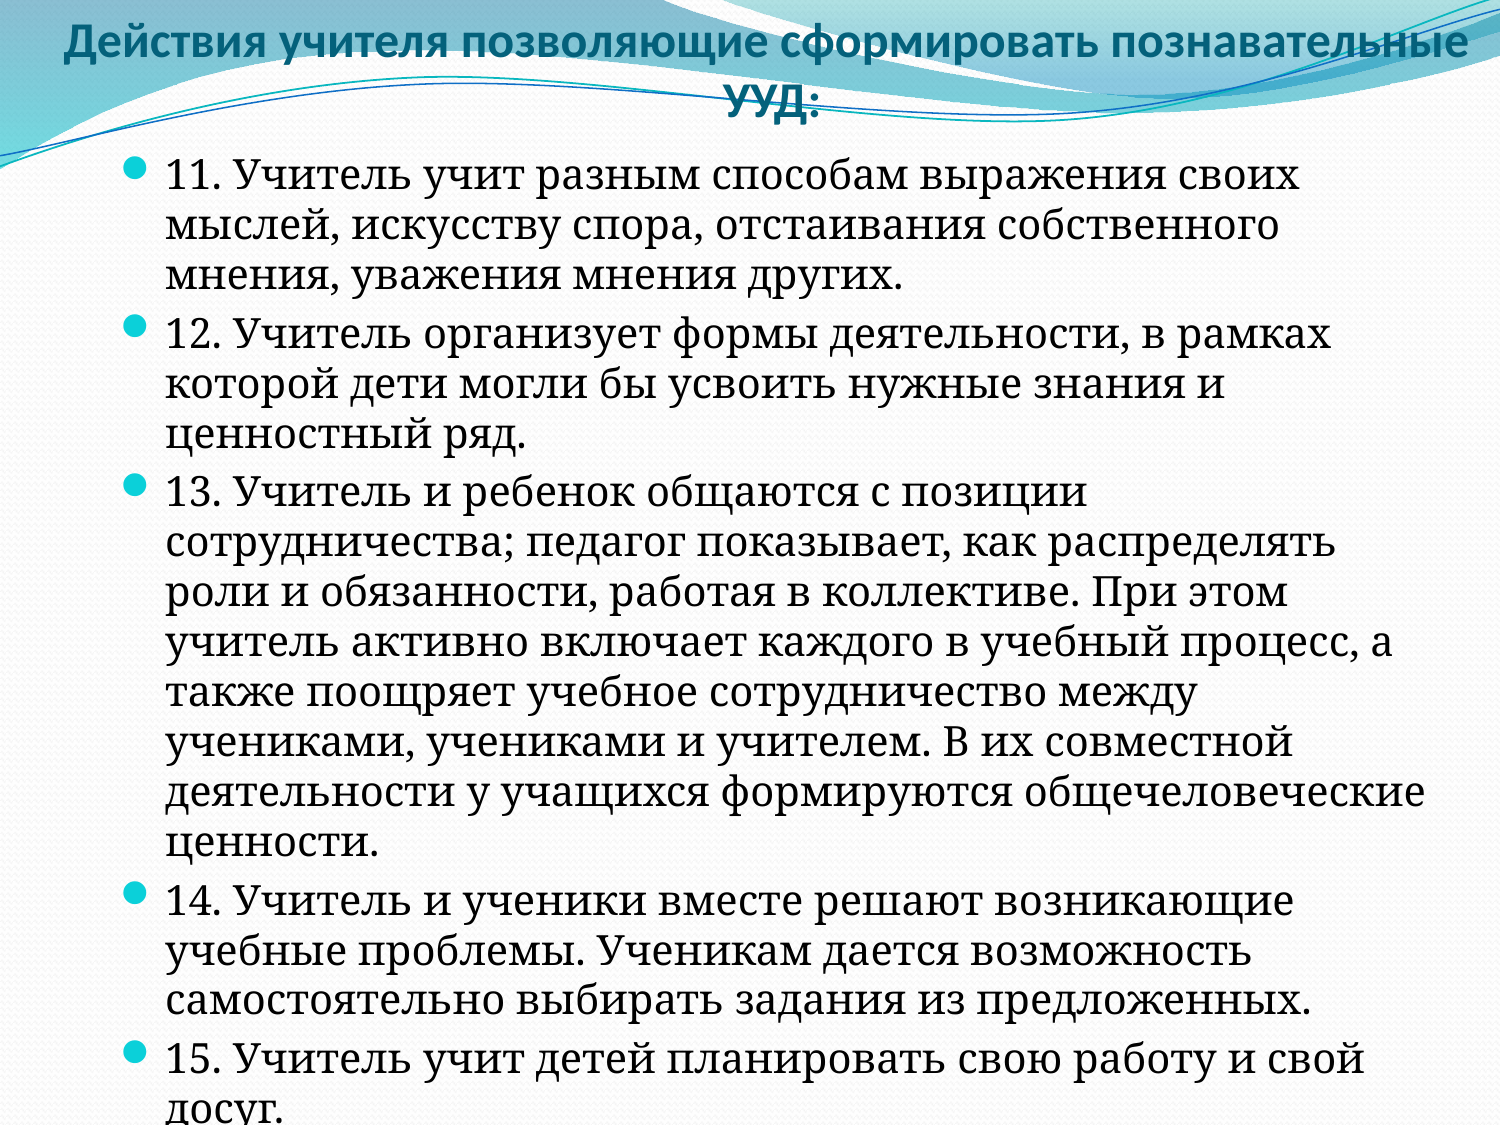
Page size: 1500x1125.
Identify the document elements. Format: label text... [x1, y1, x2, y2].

list 11. Учитель учит разным способам выражения своих мыслей, искусству спора, отстаивания собственного мнения, уважения мнения других. 12. Учитель организует формы деятельности, в рамках которой дети могли бы усвоить нужные знания и ценностный ряд. 13. Учитель и ребенок общаются с позиции сотрудничества; педагог показывает, как распределять роли и обязанности, работая в коллективе. При этом учитель активно включает каждого в учебный процесс, а также поощряет учебное сотрудничество между учениками, учениками и учителем. В их совместной деятельности у учащихся формируются общечеловеческие ценности. 14. Учитель и ученики вместе решают возникающие учебные проблемы. Ученикам дается возможность самостоятельно выбирать задания из предложенных. 15. Учитель учит детей планировать свою работу и свой досуг. [105, 188, 1456, 861]
text_box Действия учителя позволяющие сформировать познавательные УУД: [44, 0, 1500, 188]
